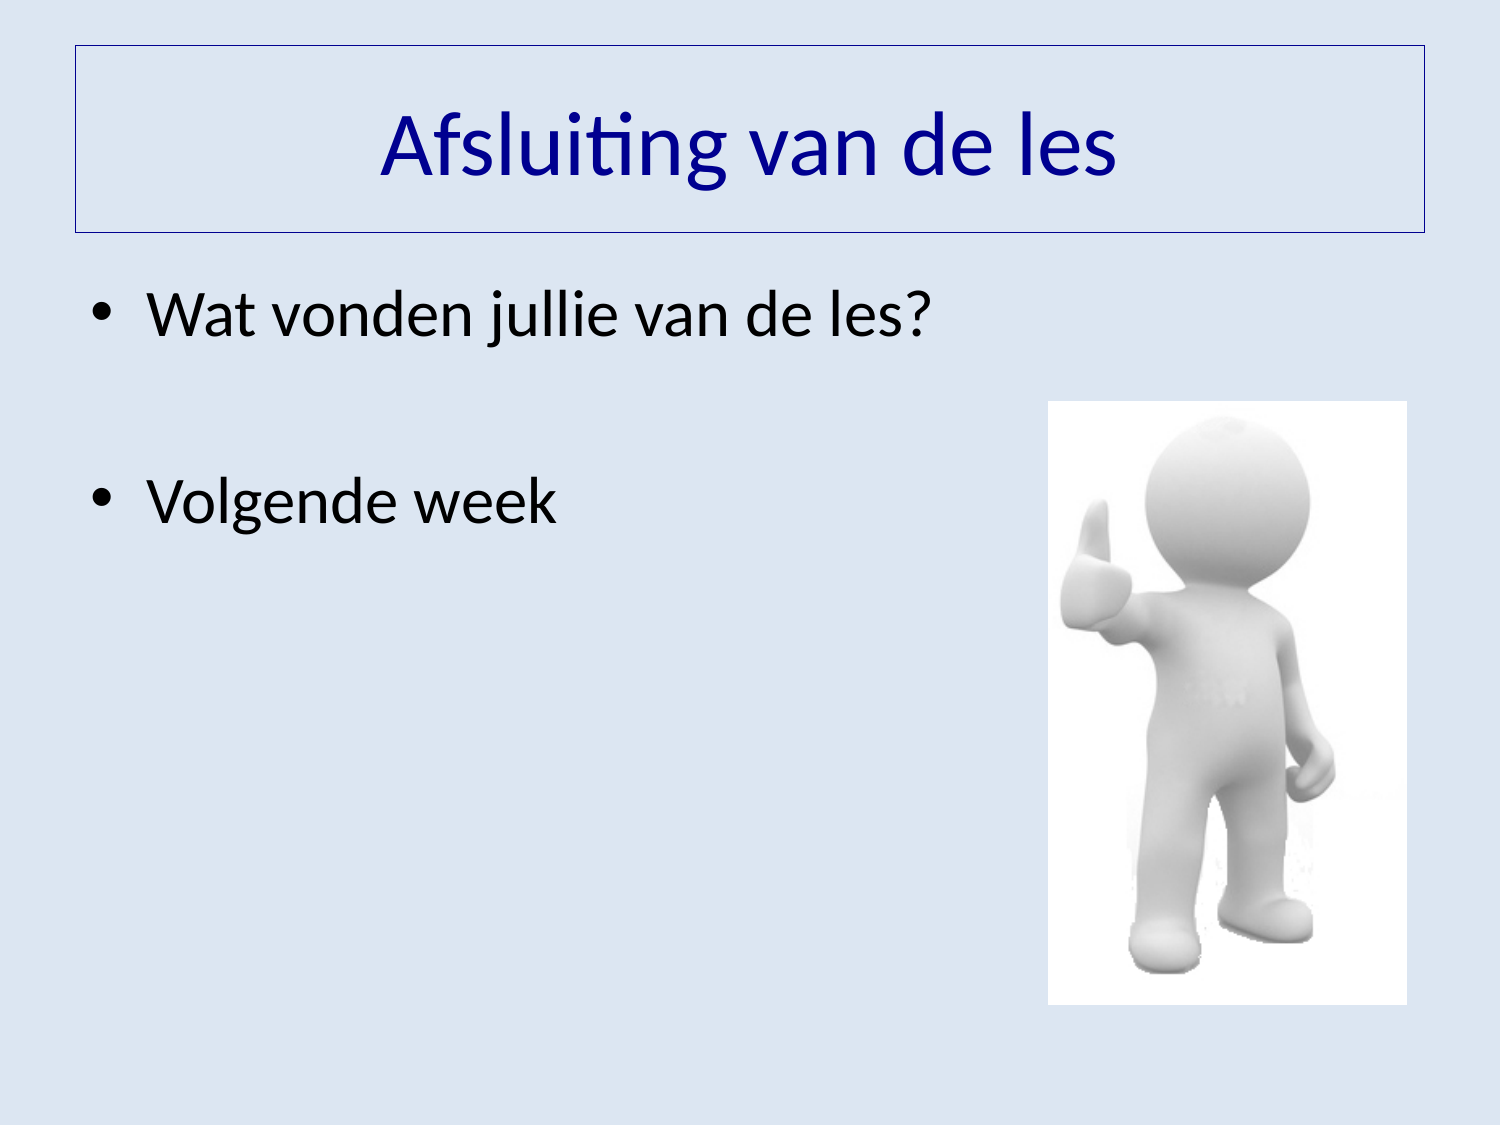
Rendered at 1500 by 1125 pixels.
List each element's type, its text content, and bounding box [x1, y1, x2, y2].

picture [1048, 401, 1407, 1006]
list Wat vonden jullie van de les? Volgende week [75, 262, 1425, 1005]
title Afsluiting van de les [75, 45, 1425, 233]
